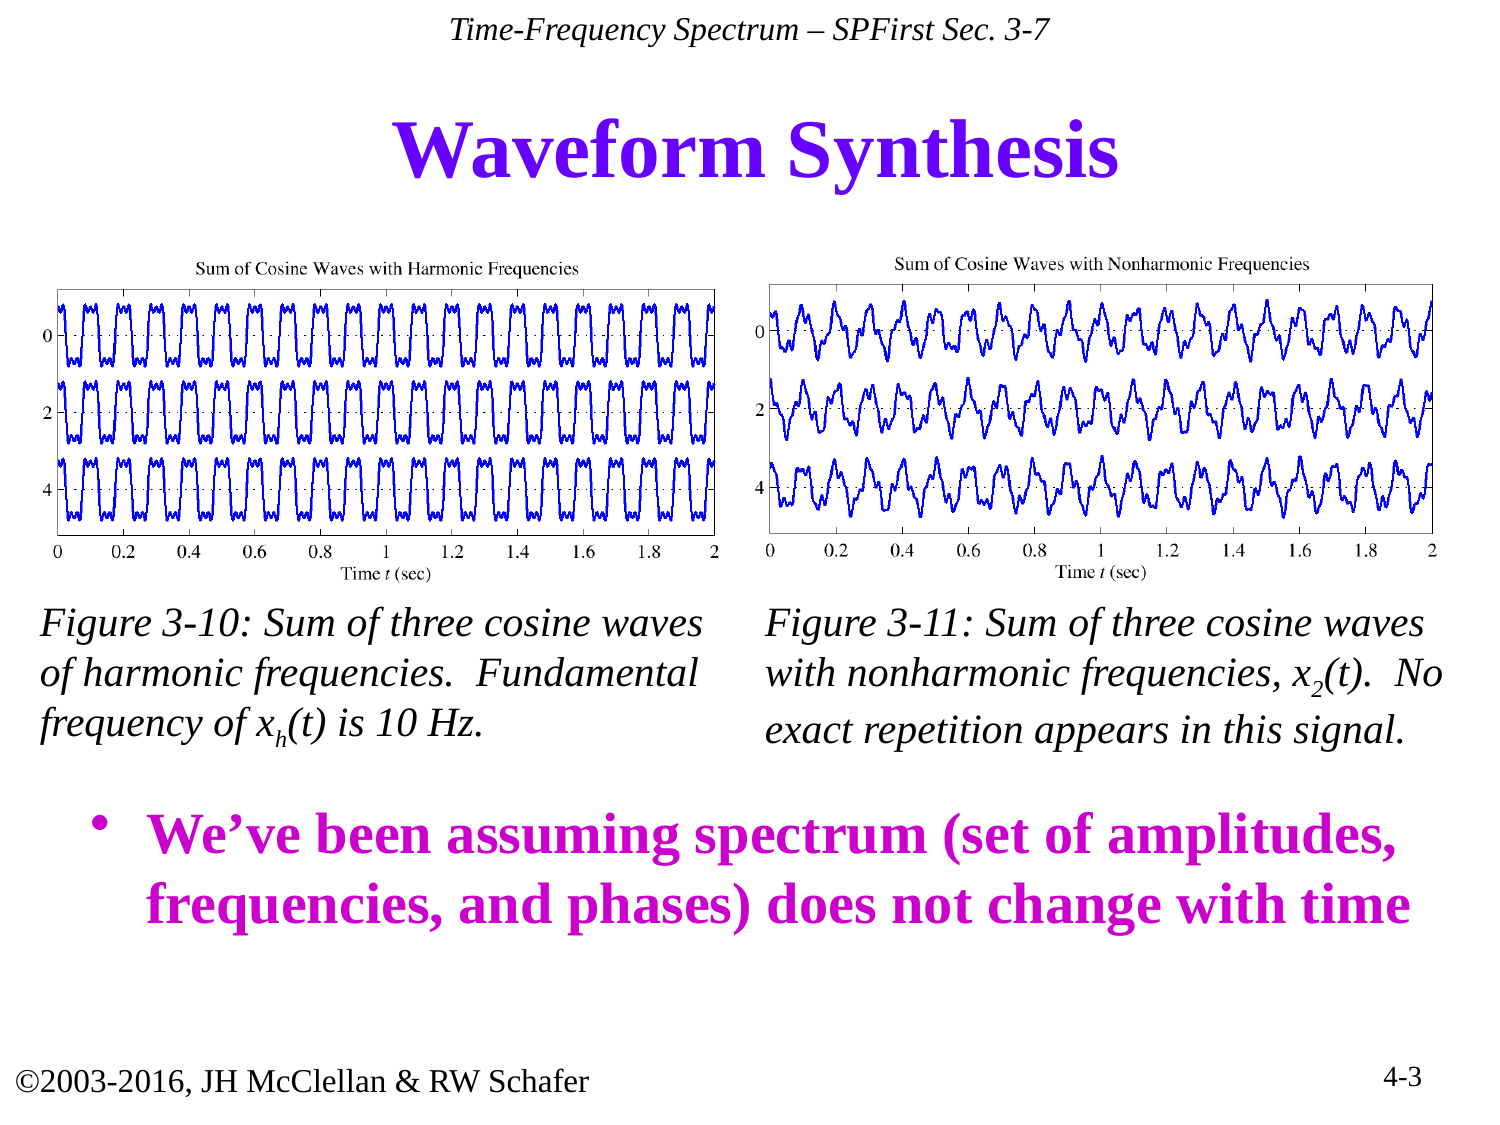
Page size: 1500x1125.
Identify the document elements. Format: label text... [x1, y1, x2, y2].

text_box ©2003-2016, JH McClellan & RW Schafer [0, 1052, 638, 1125]
slide_number 4-3 [1124, 1049, 1438, 1125]
title Waveform Synthesis [75, 55, 1438, 238]
text_box We’ve been assuming spectrum (set of amplitudes, frequencies, and phases) does not change with time [74, 787, 1438, 963]
picture [744, 249, 1451, 582]
picture [33, 256, 726, 587]
text_box Figure 3-11: Sum of three cosine waves with nonharmonic frequencies, x2(t). No exact repetition appears in this signal. [750, 587, 1475, 760]
text_box Figure 3-10: Sum of three cosine waves of harmonic frequencies. Fundamental frequency of xh(t) is 10 Hz. [24, 587, 738, 760]
text_box Time-Frequency Spectrum – SPFirst Sec. 3-7 [0, 0, 1500, 55]
